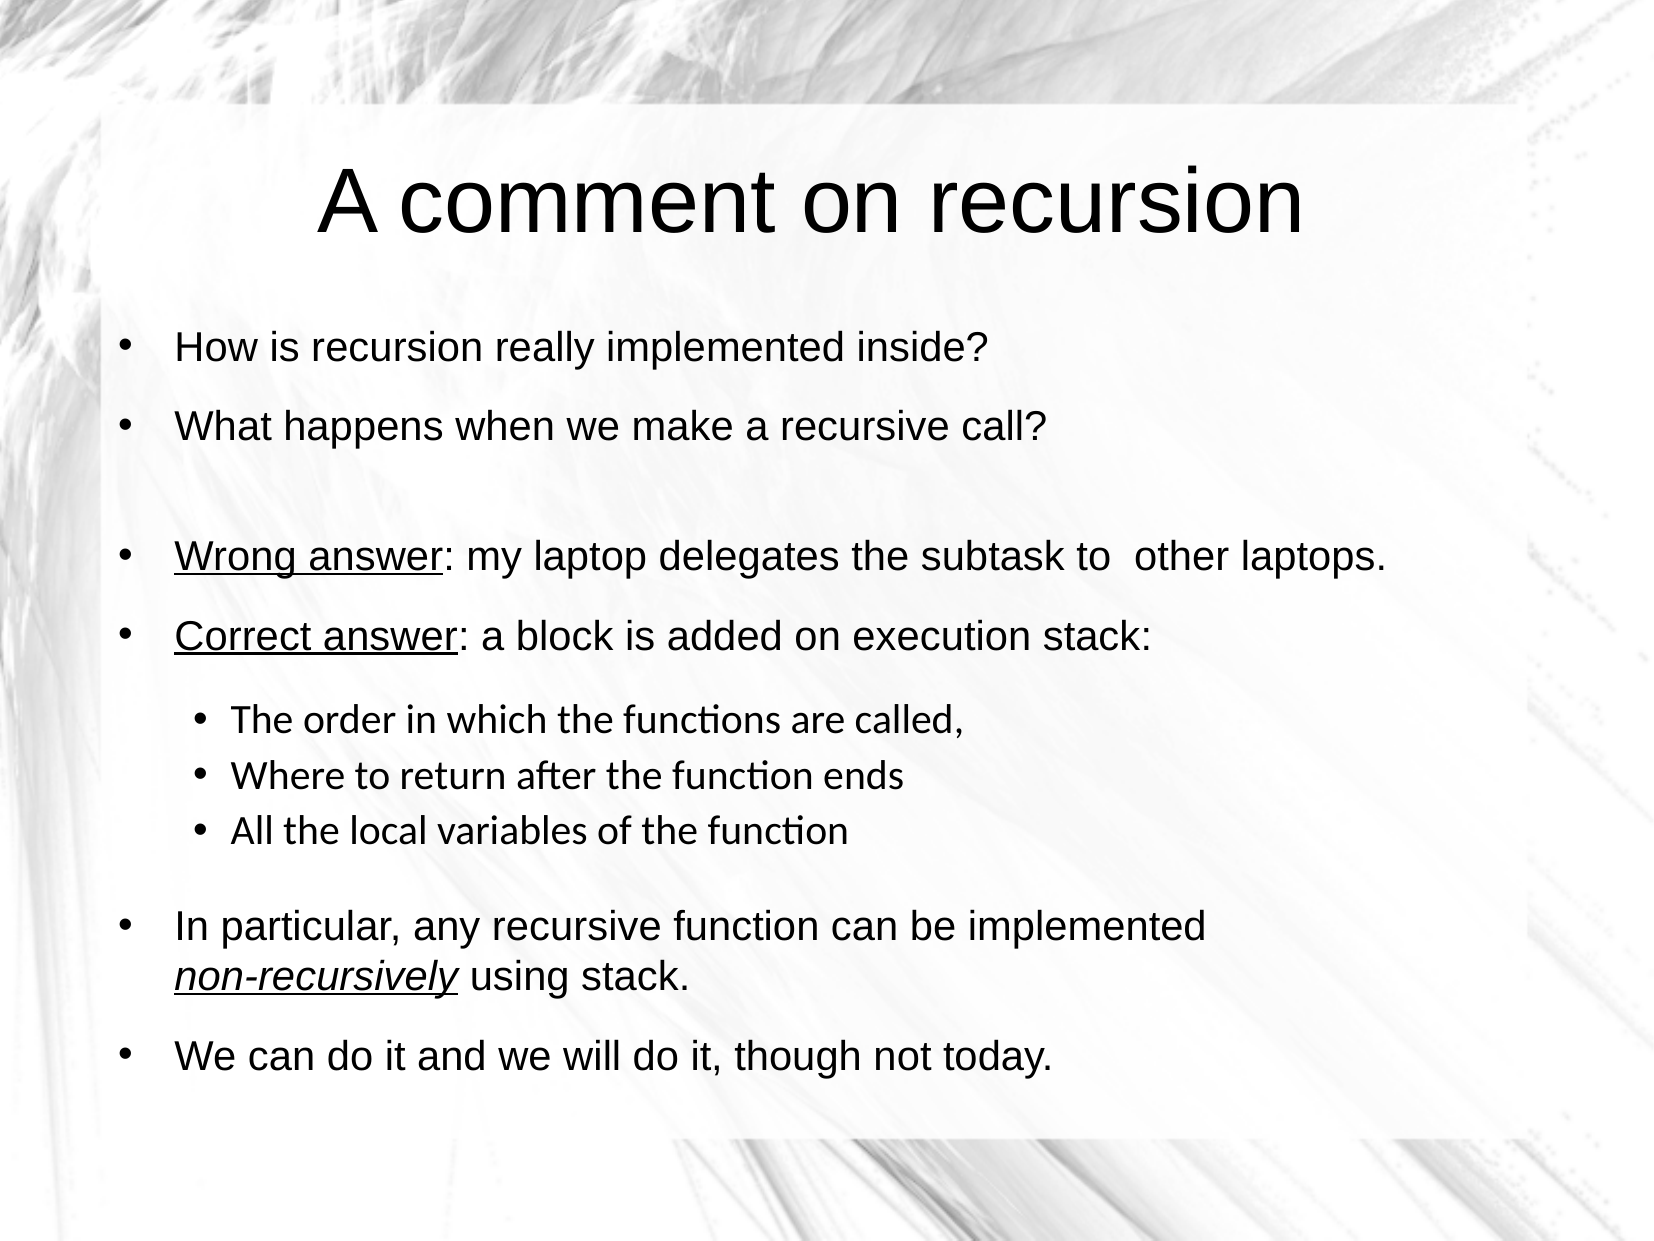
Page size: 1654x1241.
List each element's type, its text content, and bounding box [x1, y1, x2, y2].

list How is recursion really implemented inside? What happens when we make a recursive call? Wrong answer: my laptop delegates the subtask to other laptops. Correct answer: a block is added on execution stack: The order in which the functions are called, Where to return after the function ends All the local variables of the function In particular, any recursive function can be implemented non-recursively using stack. We can do it and we will do it, though not today. [118, 319, 1571, 1102]
title A comment on recursion [118, 112, 1506, 281]
picture [0, 0, 1654, 1241]
